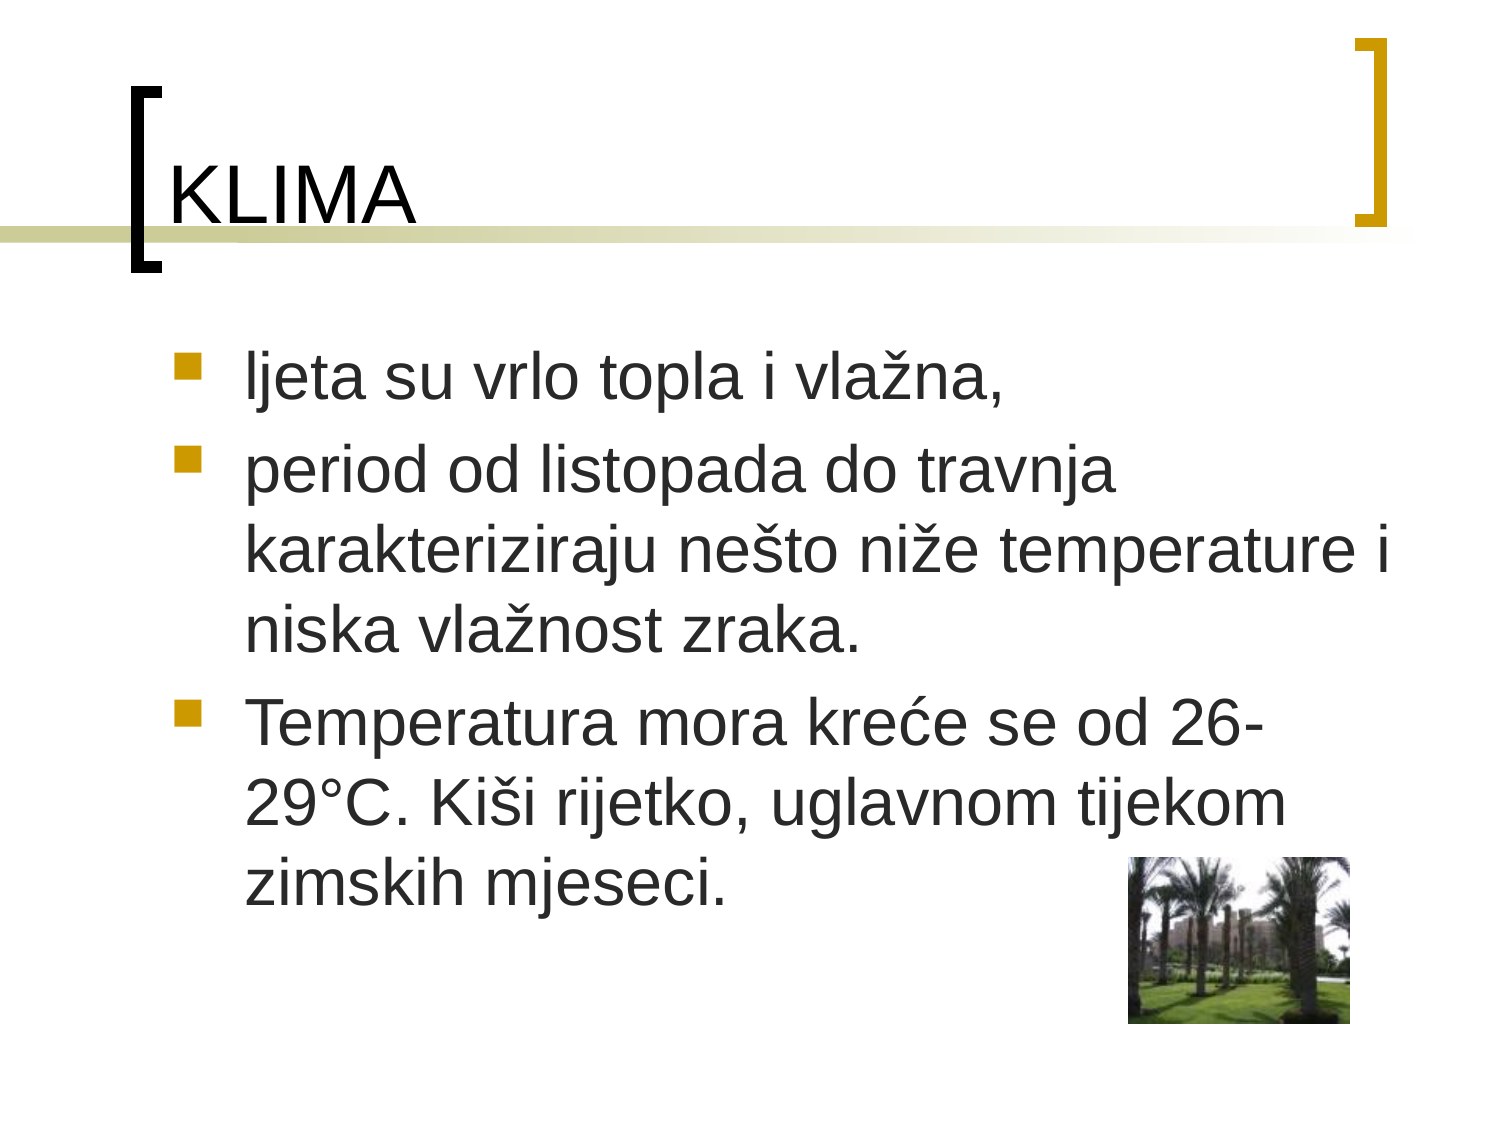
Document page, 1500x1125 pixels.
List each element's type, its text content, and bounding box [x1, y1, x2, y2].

title KLIMA [152, 15, 1328, 248]
picture [1127, 857, 1351, 1024]
list ljeta su vrlo topla i vlažna, period od listopada do travnja karakteriziraju nešto niže temperature i niska vlažnost zraka. Temperatura mora kreće se od 26-29°C. Kiši rijetko, uglavnom tijekom zimskih mjeseci. [155, 324, 1413, 1001]
